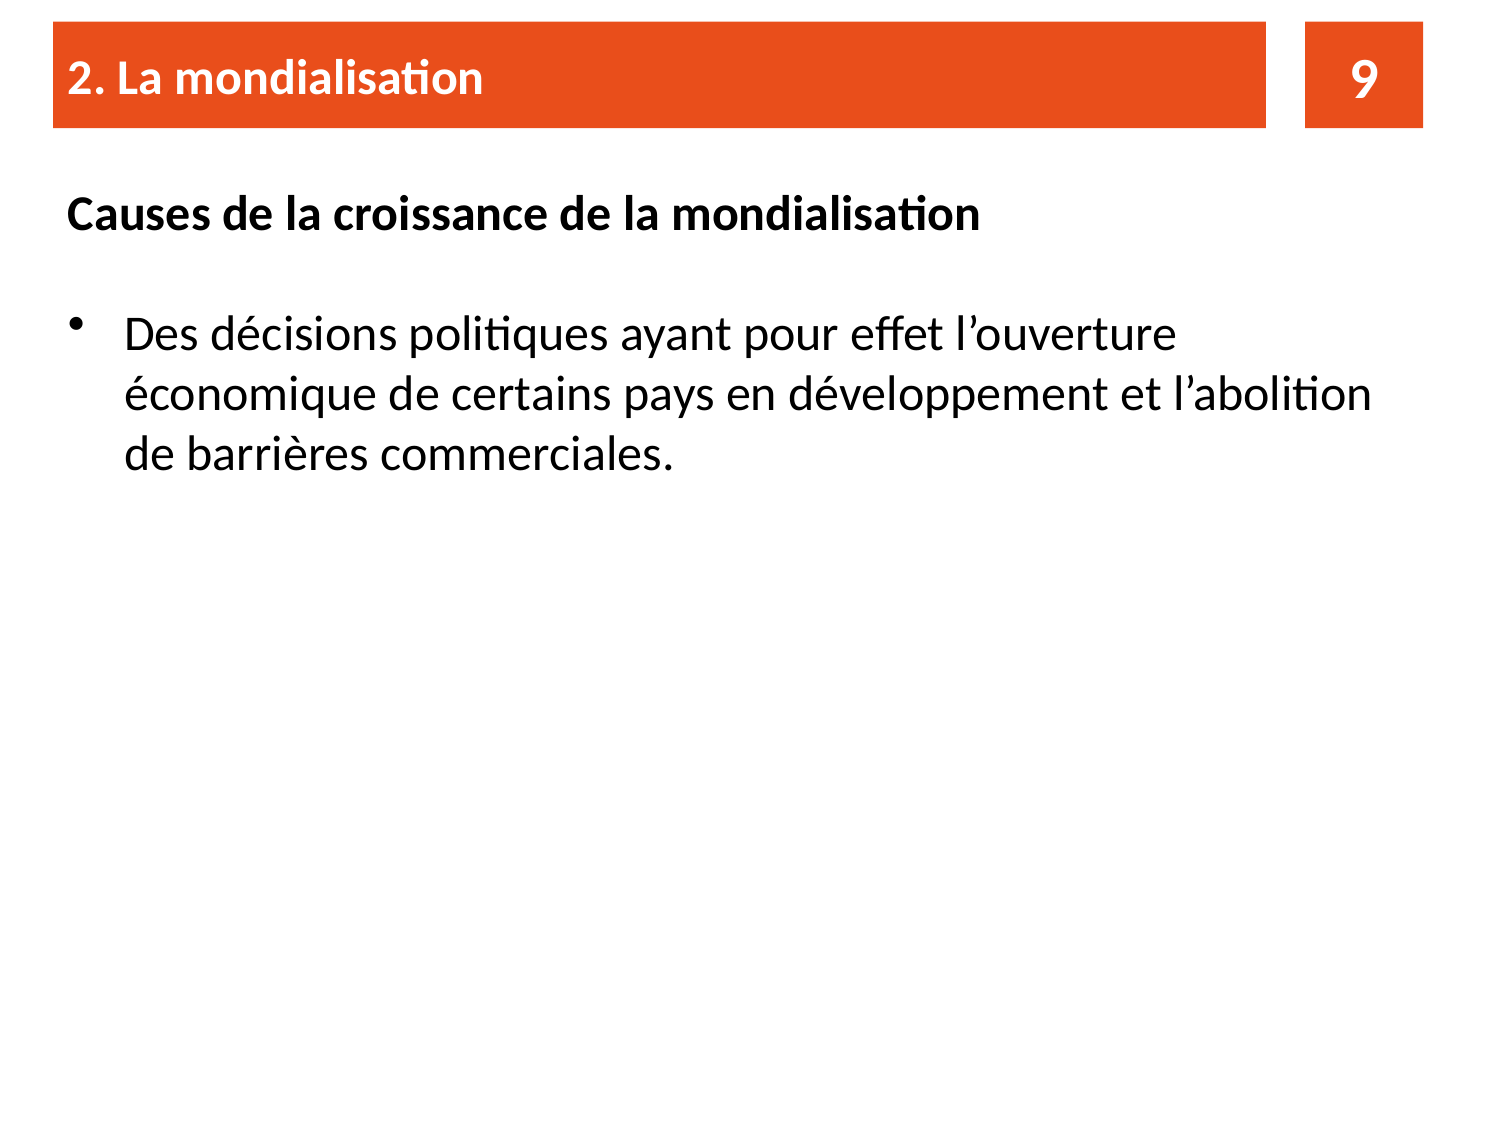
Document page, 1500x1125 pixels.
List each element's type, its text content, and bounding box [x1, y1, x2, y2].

text_box 2. La mondialisation [53, 21, 1266, 129]
text_box Causes de la croissance de la mondialisation Des décisions politiques ayant pour effet l’ouverture économique de certains pays en développement et l’abolition de barrières commerciales. [53, 172, 1442, 548]
text_box 9 [1305, 21, 1424, 129]
